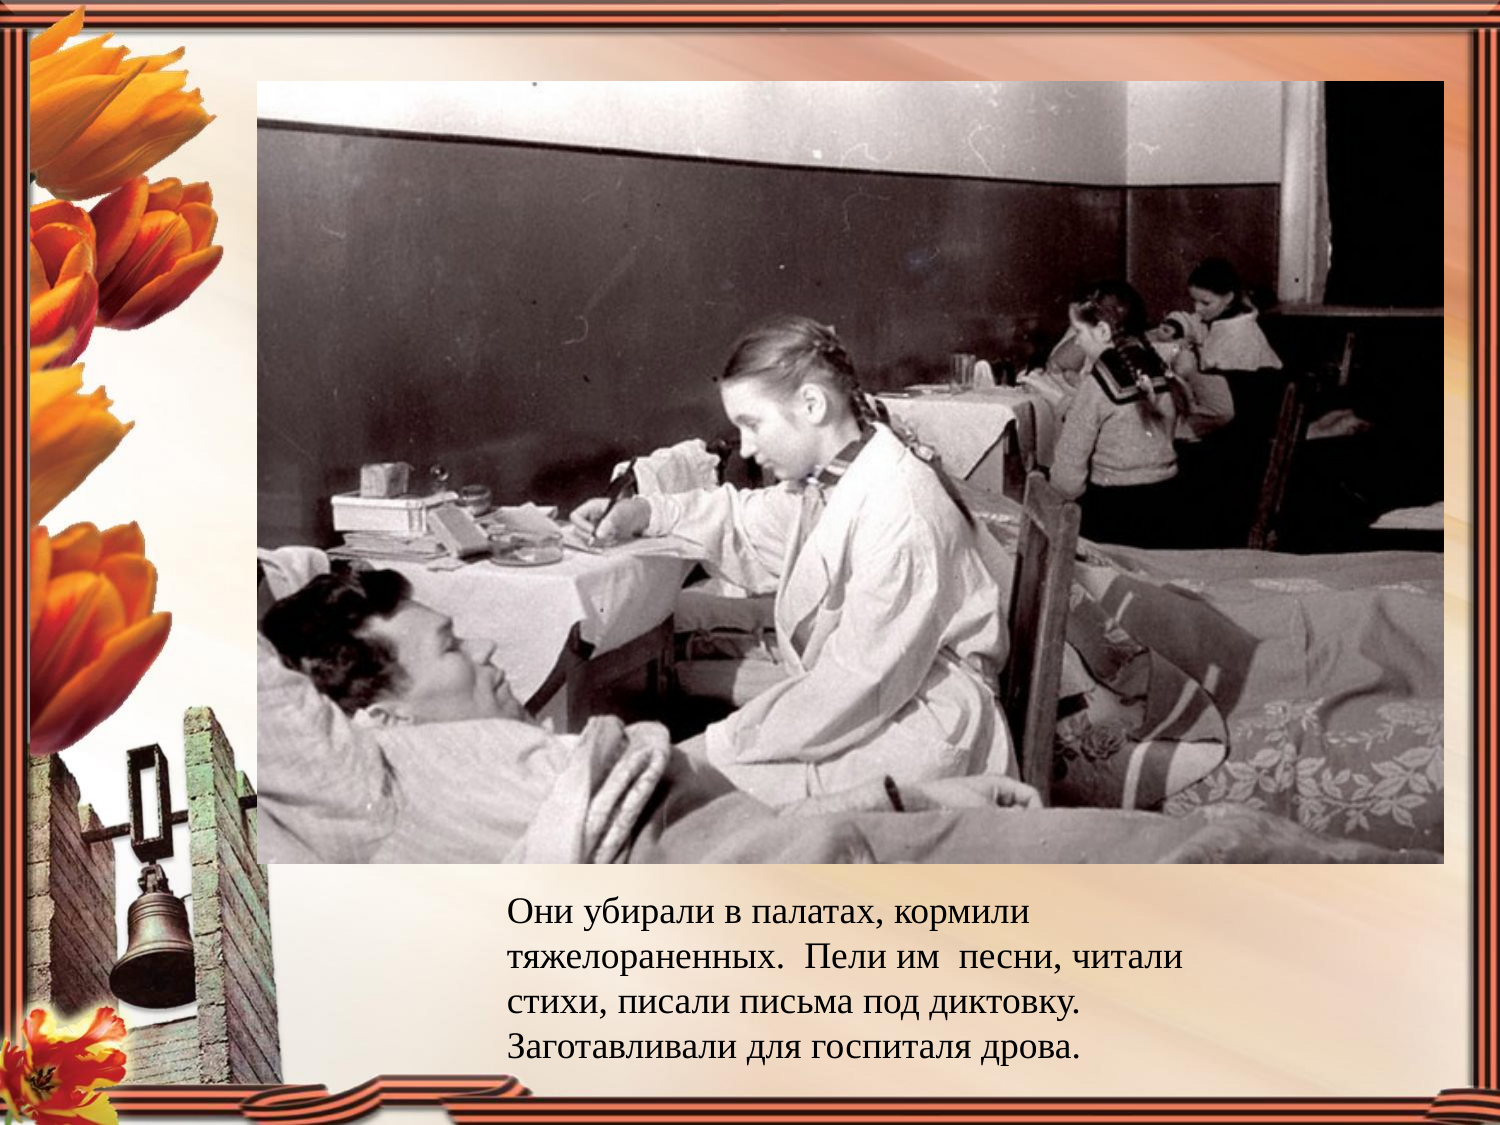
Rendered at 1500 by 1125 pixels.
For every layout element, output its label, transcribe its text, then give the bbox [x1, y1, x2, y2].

picture [0, 0, 1500, 1125]
text_box Они убирали в палатах, кормили тяжелораненных. Пели им песни, читали стихи, писали письма под диктовку. Заготавливали для госпиталя дрова. [492, 878, 1243, 1074]
